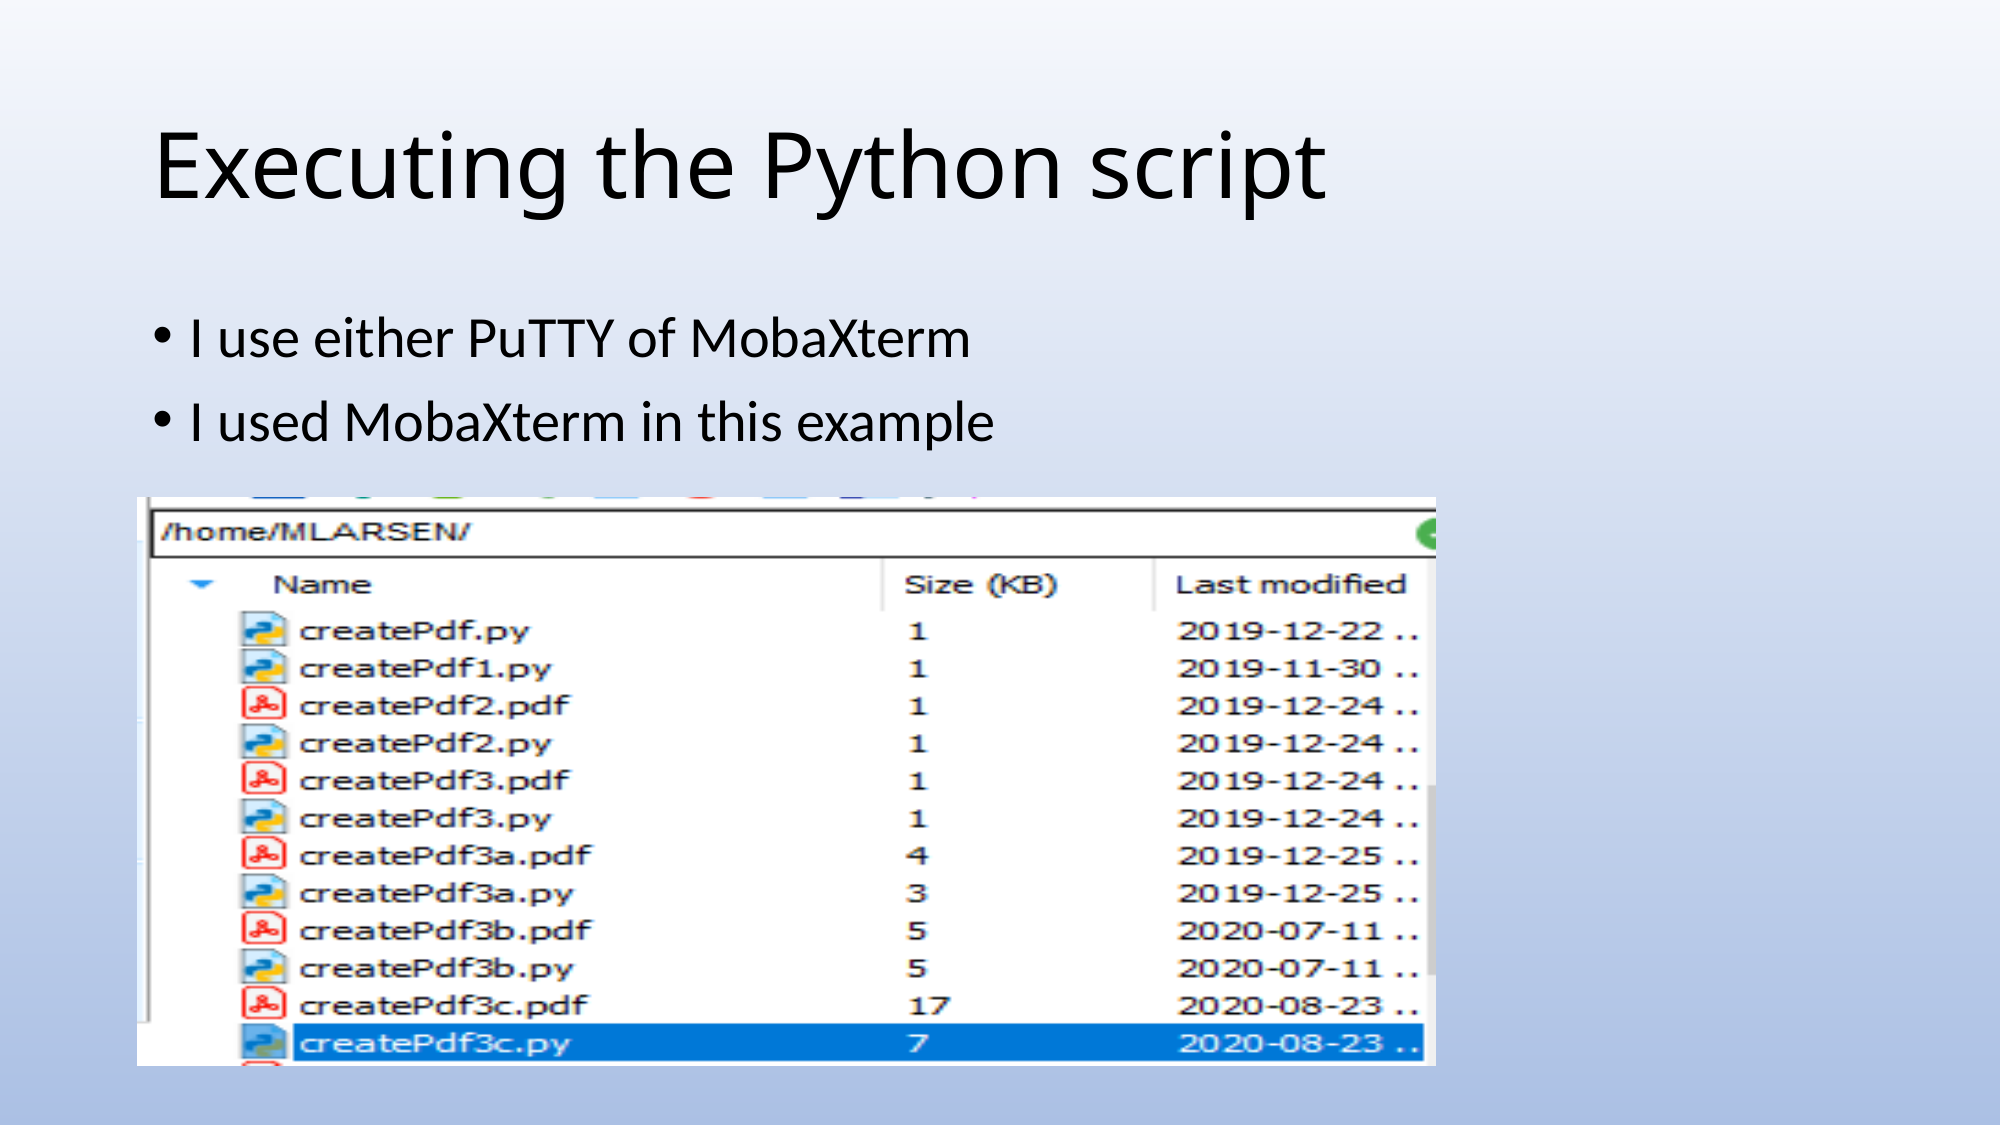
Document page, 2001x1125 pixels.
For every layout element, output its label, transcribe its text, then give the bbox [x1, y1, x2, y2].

title Executing the Python script [137, 59, 1863, 278]
picture [137, 497, 1436, 1066]
list I use either PuTTY of MobaXterm I used MobaXterm in this example [137, 299, 1863, 1014]
